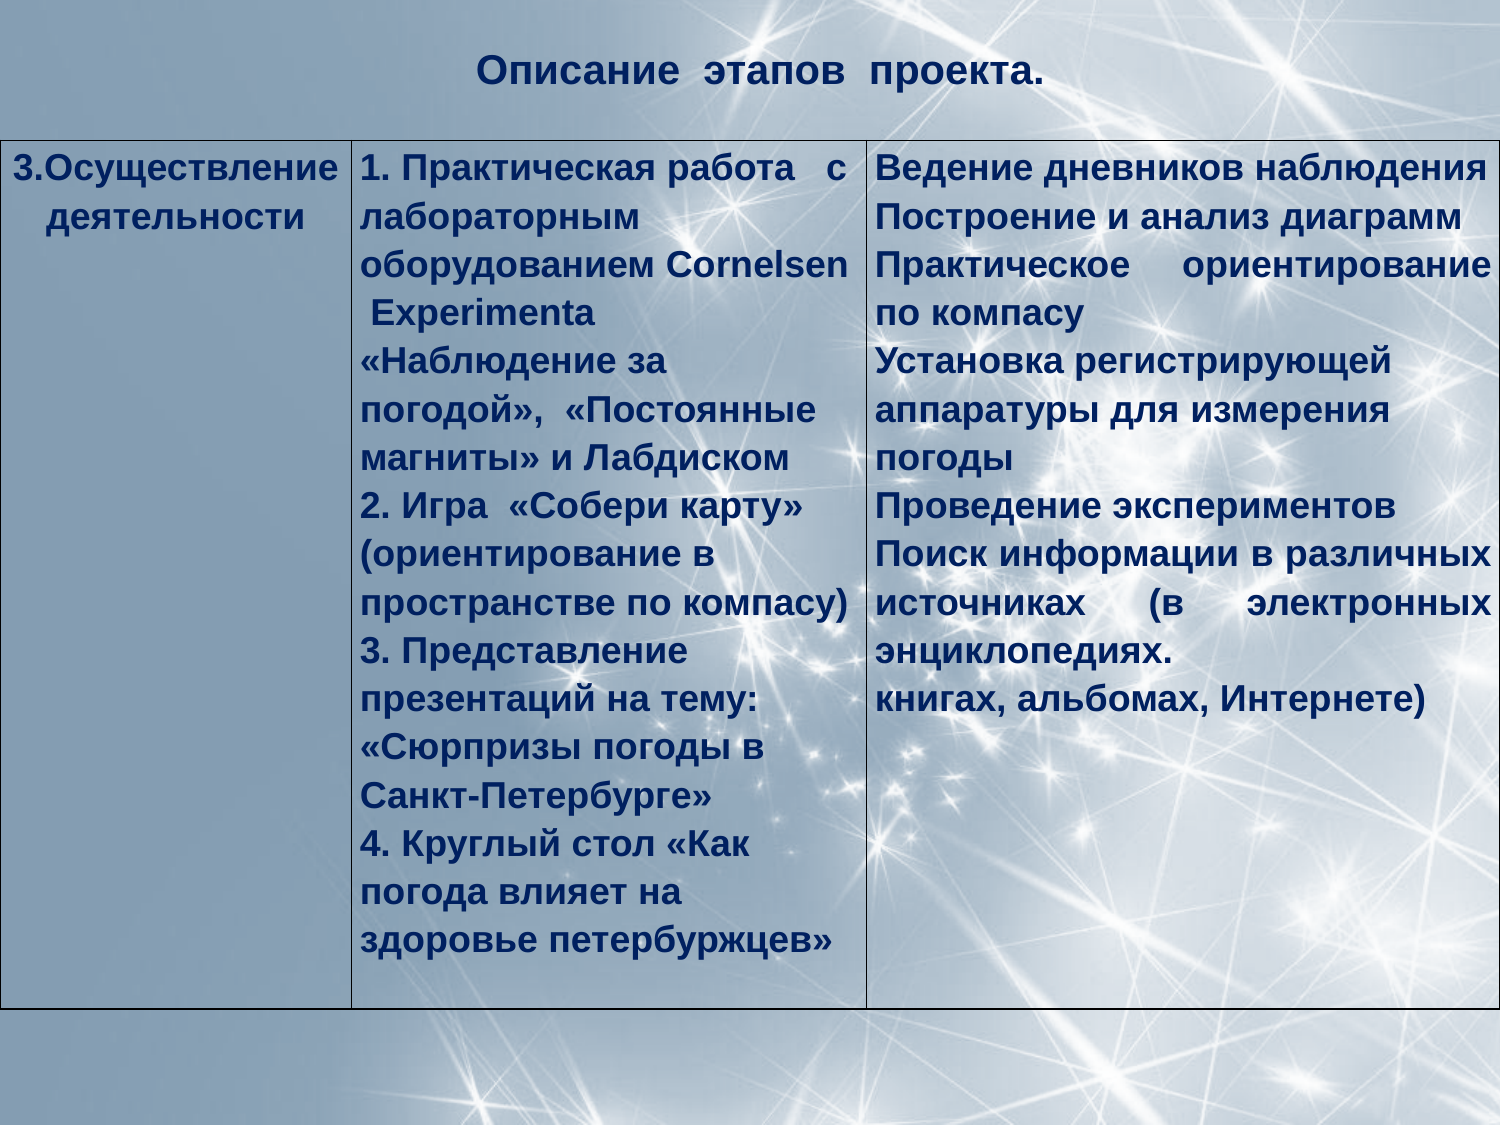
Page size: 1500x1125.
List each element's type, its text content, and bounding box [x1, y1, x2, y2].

text_box Описание этапов проекта. [187, 35, 1334, 150]
table_header Ведение дневников наблюдения Построение и анализ диаграмм Практическое ориентирование по компасу Установка регистрирующей аппаратуры для измерения погоды Проведение экспериментов Поиск информации в различных источниках (в электронных энциклопедиях. книгах, альбомах, Интернете) [867, 141, 1499, 1008]
table_header 1. Практическая работа с лабораторным оборудованием Cornelsen Experimenta «Наблюдение за погодой», «Постоянные магниты» и Лабдиском 2. Игра «Собери карту» (ориентирование в пространстве по компасу) 3. Представление презентаций на тему: «Сюрпризы погоды в Санкт-Петербурге» 4. Круглый стол «Как погода влияет на здоровье петербуржцев» [352, 150, 866, 1008]
table_header 3.Осуществление деятельности [1, 141, 351, 1008]
